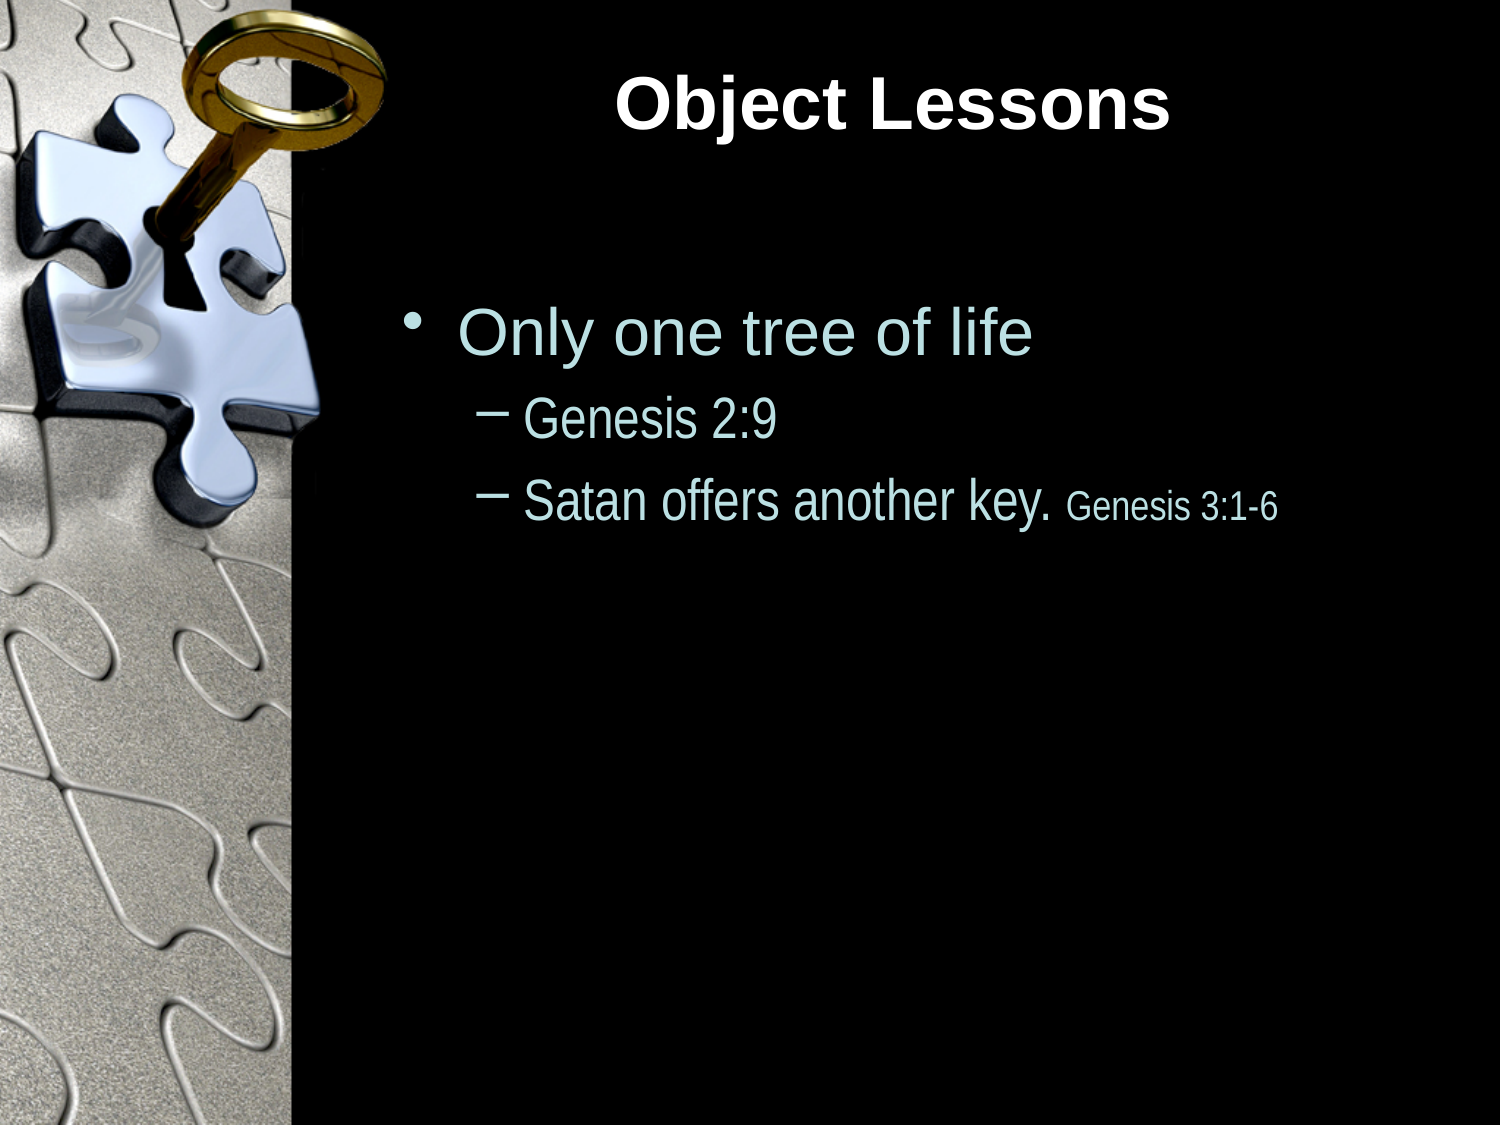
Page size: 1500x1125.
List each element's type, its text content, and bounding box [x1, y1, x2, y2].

picture [0, 0, 1500, 1125]
list Only one tree of life Genesis 2:9 Satan offers another key. Genesis 3:1-6 [386, 281, 1412, 1036]
title Object Lessons [299, 24, 1488, 176]
